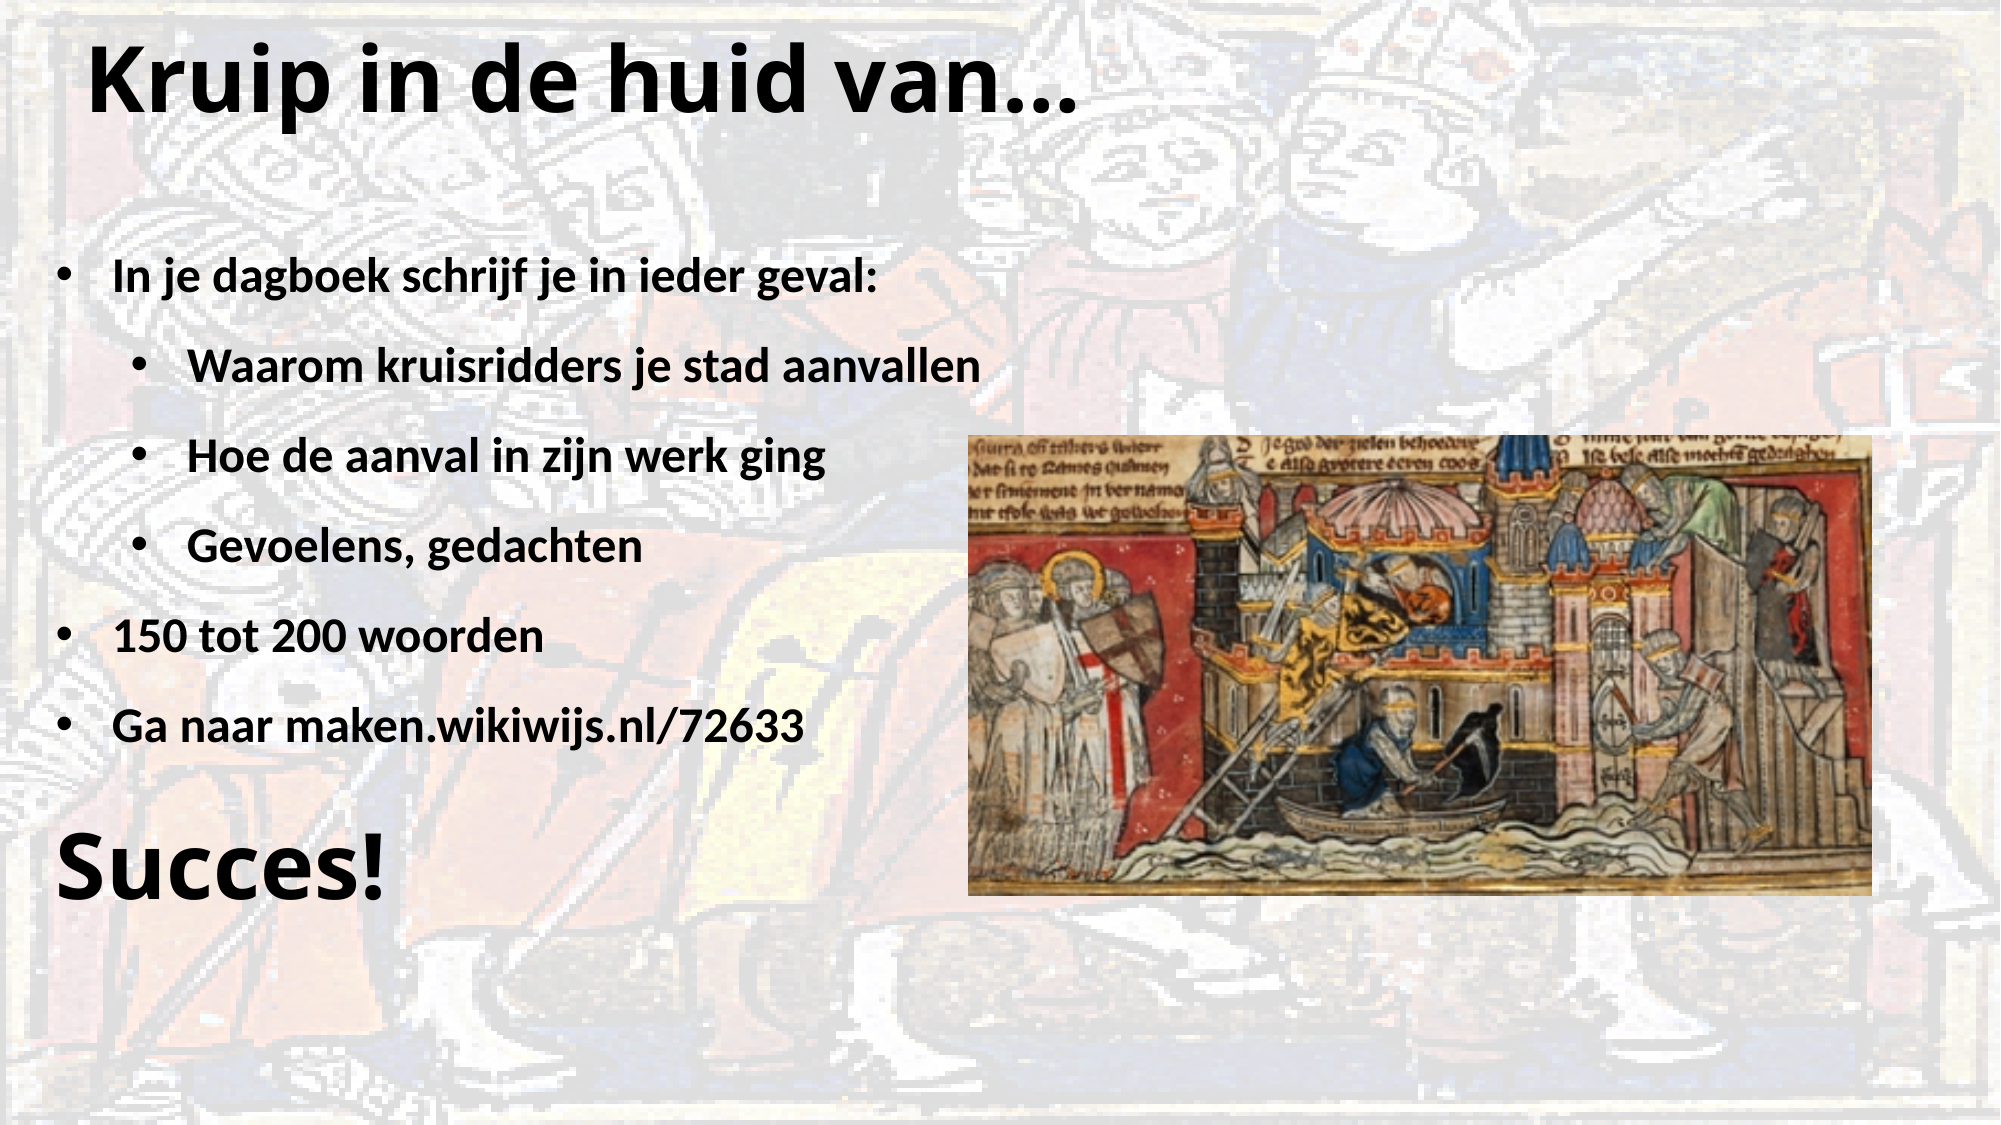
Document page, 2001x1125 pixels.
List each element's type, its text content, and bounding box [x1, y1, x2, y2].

text_box Kruip in de huid van… [69, 25, 1289, 155]
picture [968, 435, 1872, 896]
text_box In je dagboek schrijf je in ieder geval: Waarom kruisridders je stad aanvallen Hoe de aanval in zijn werk ging Gevoelens, gedachten 150 tot 200 woorden Ga naar maken.wikiwijs.nl/72633 Succes! [40, 205, 1018, 986]
